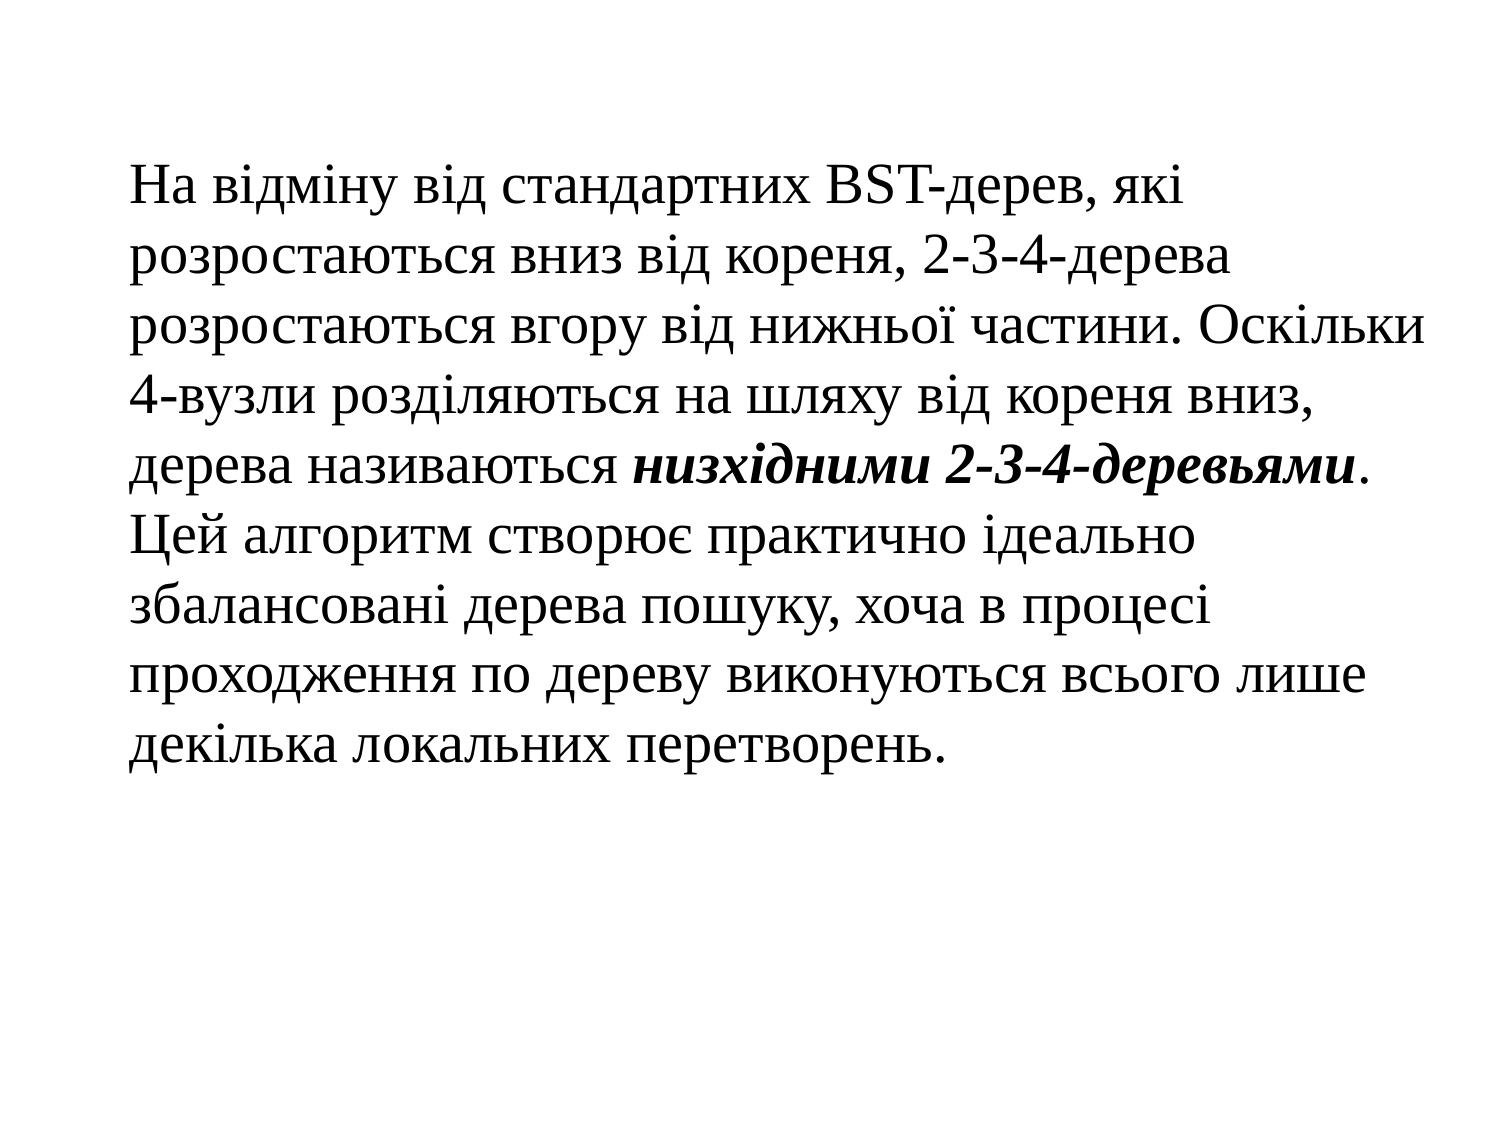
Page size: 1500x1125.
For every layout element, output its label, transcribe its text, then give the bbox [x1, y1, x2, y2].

list На відміну від стандартних BST-дерев, які розростаються вниз від кореня, 2-3-4-дерева розростаються вгору від нижньої частини. Оскільки 4-вузли розділяються на шляху від кореня вниз, дерева називаються низхідними 2-3-4-деревьями. Цей алгоритм створює практично ідеально збалансовані дерева пошуку, хоча в процесі проходження по дереву виконуються всього лише декілька локальних перетворень. [0, 136, 1500, 1107]
